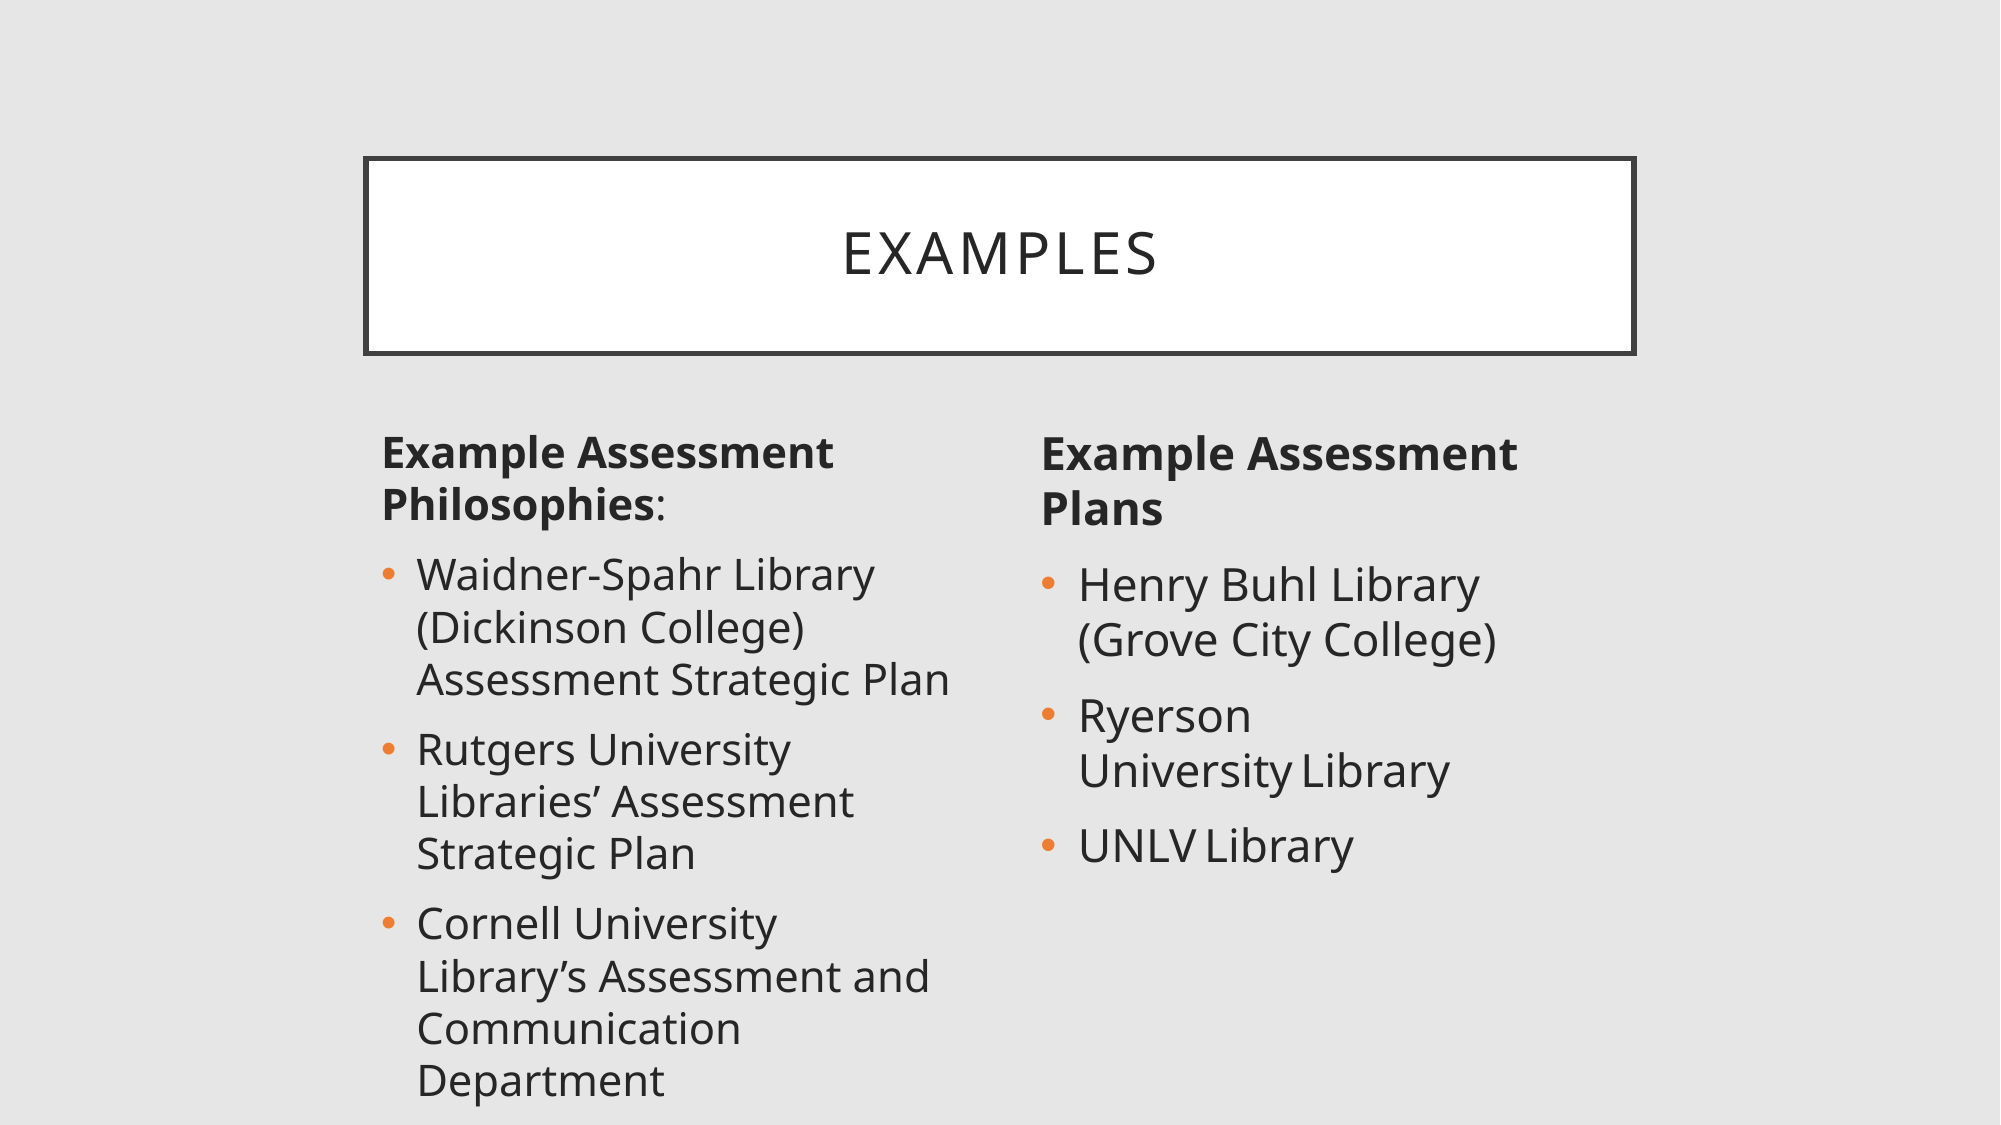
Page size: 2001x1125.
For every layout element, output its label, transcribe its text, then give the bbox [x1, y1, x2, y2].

title Examples [363, 156, 1637, 356]
text_box Example Assessment Plans Henry Buhl Library (Grove City College) Ryerson University Library UNLV Library [1025, 417, 1634, 1081]
list Example Assessment Philosophies: Waidner-Spahr Library (Dickinson College) Assessment Strategic Plan Rutgers University Libraries’ Assessment Strategic Plan Cornell University Library’s Assessment and Communication Department [366, 417, 975, 1125]
